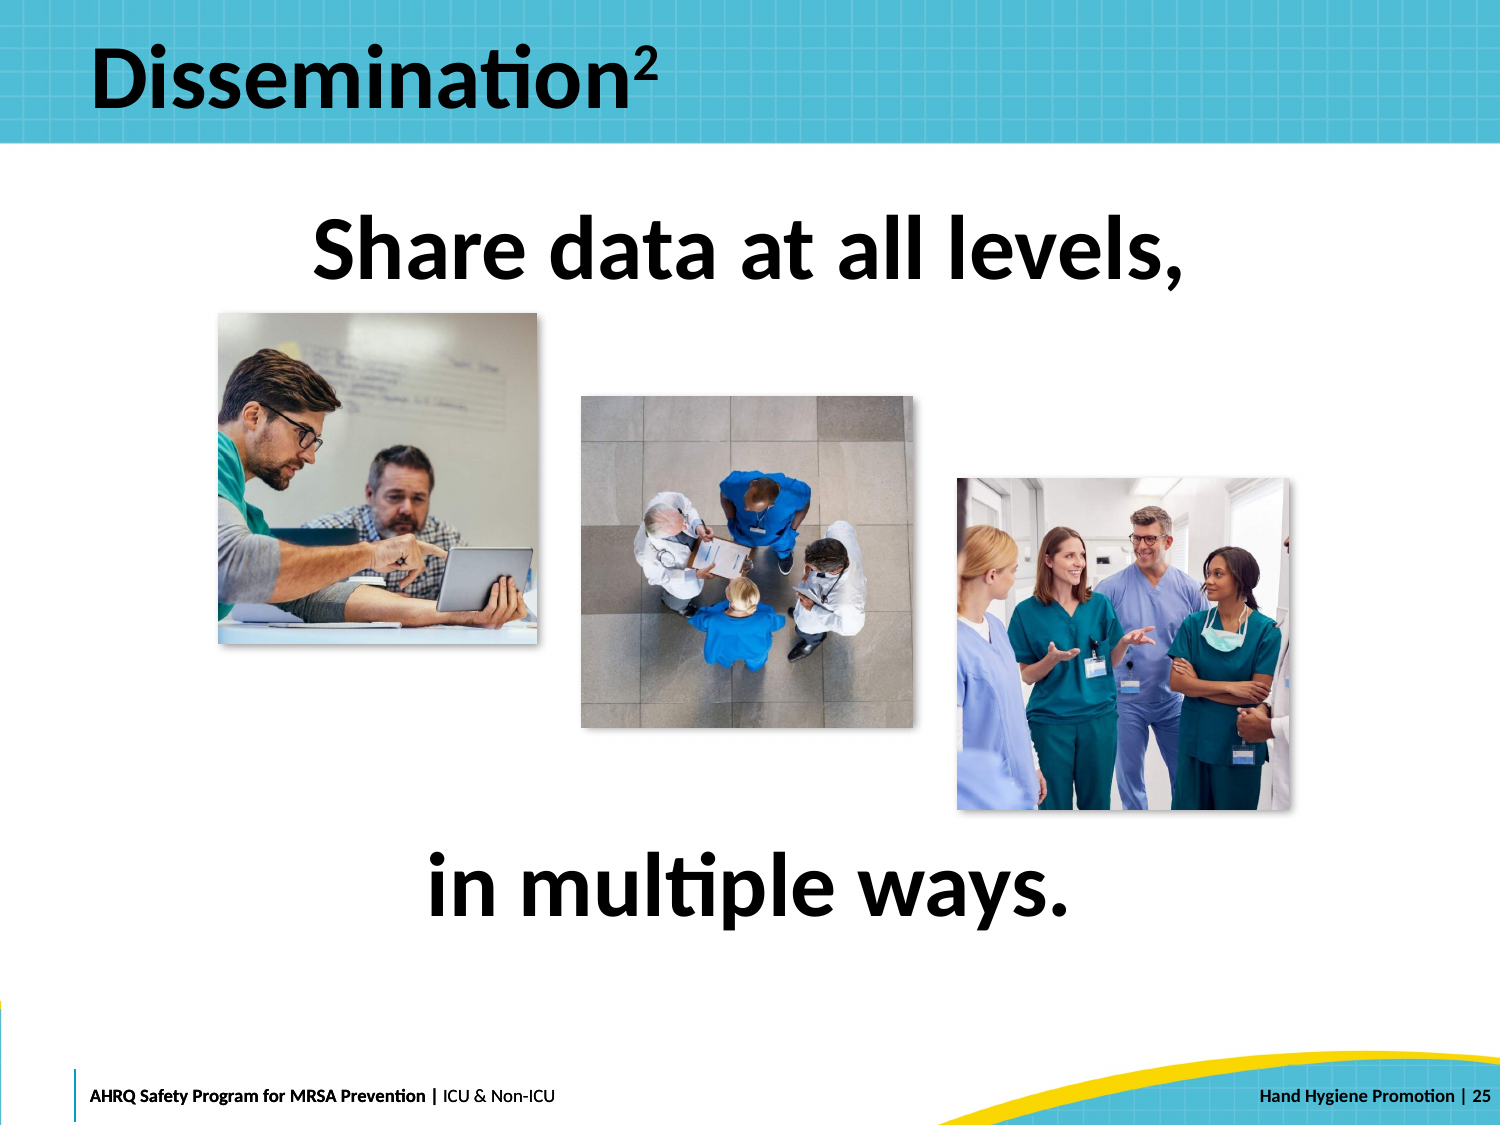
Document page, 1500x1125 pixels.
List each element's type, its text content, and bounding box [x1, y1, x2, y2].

slide_number | 25 [1455, 1065, 1500, 1125]
picture [0, 0, 1500, 1125]
list Share data at all levels, in multiple ways. [75, 179, 1425, 1035]
title Dissemination2 [75, 0, 1425, 150]
